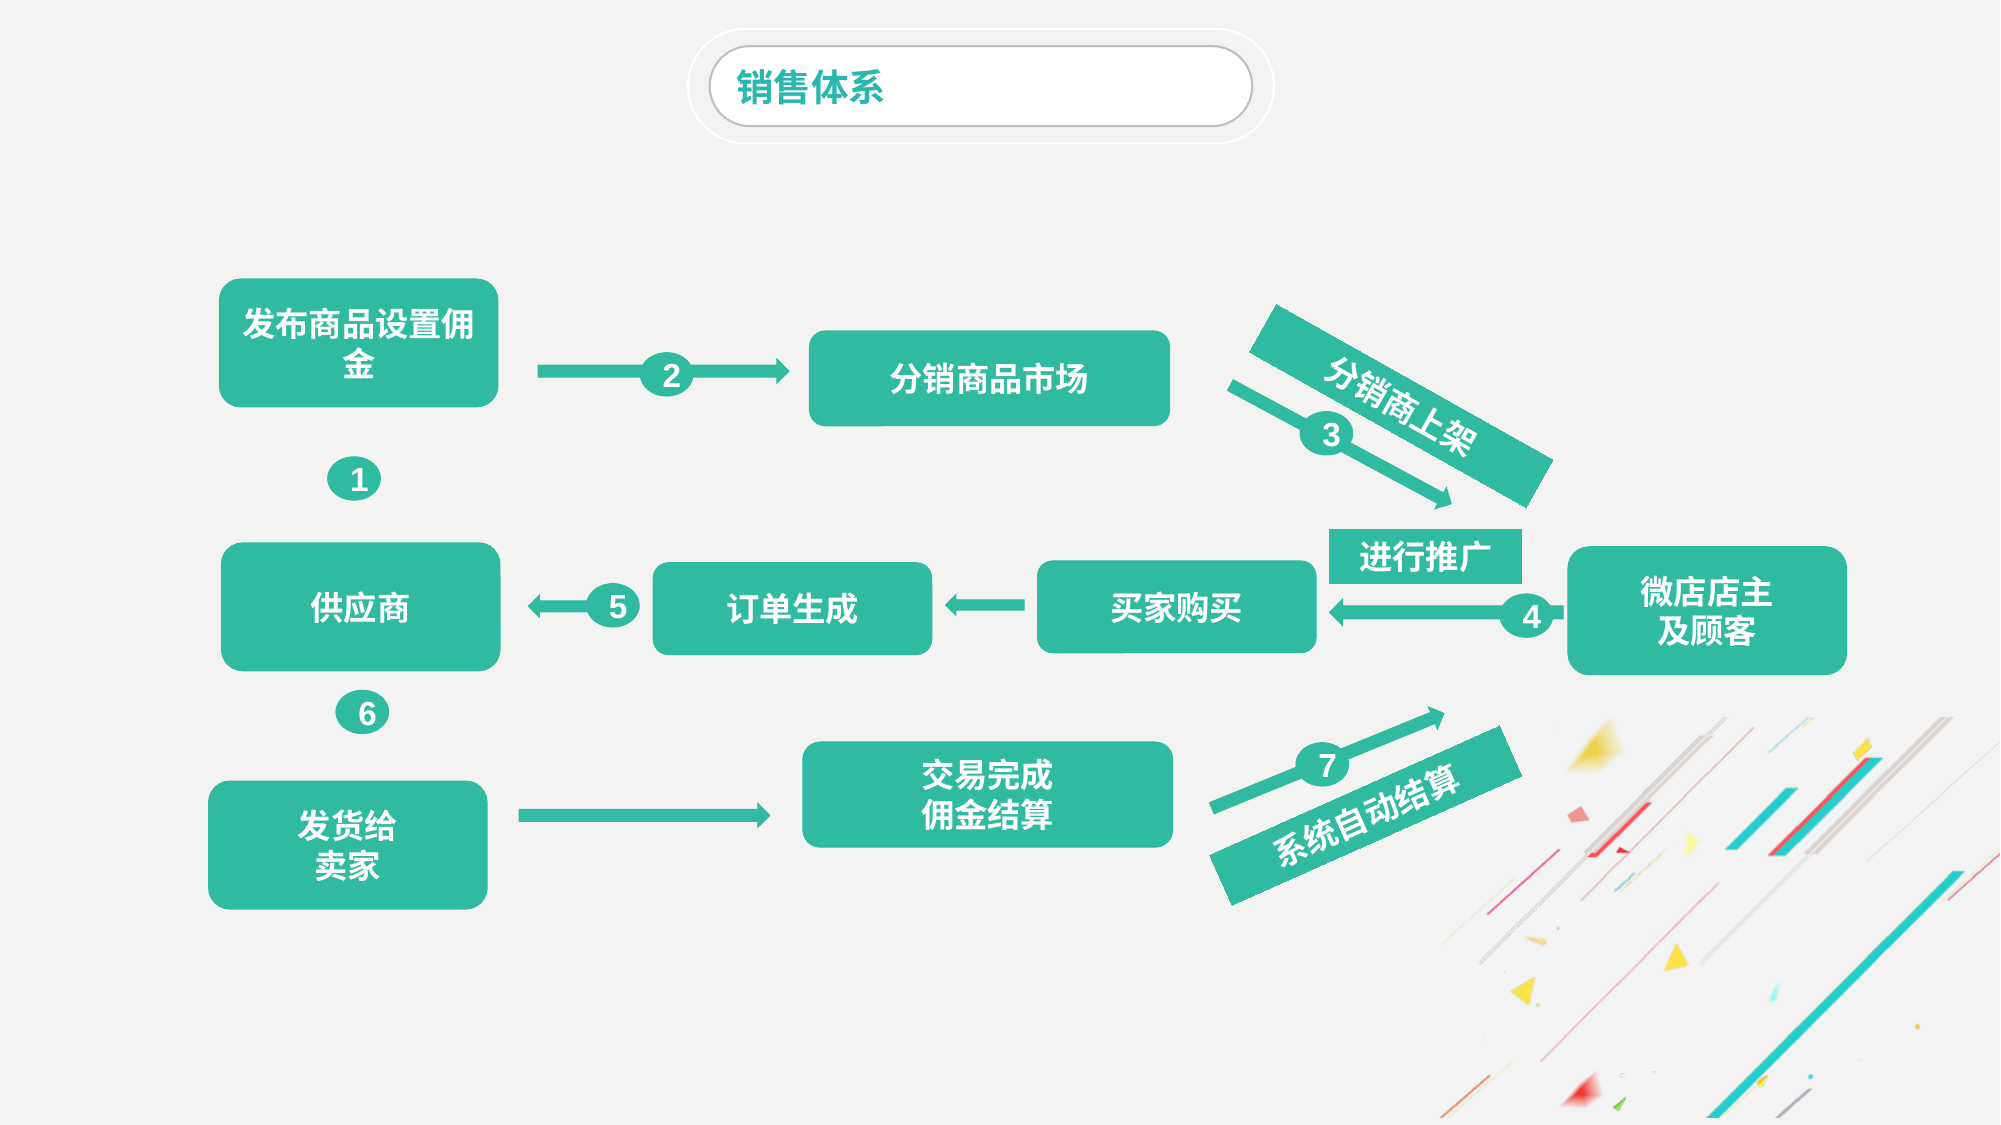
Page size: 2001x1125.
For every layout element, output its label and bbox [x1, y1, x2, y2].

text_box [208, 278, 1847, 909]
text_box [687, 29, 1275, 144]
picture [0, 0, 2001, 1125]
